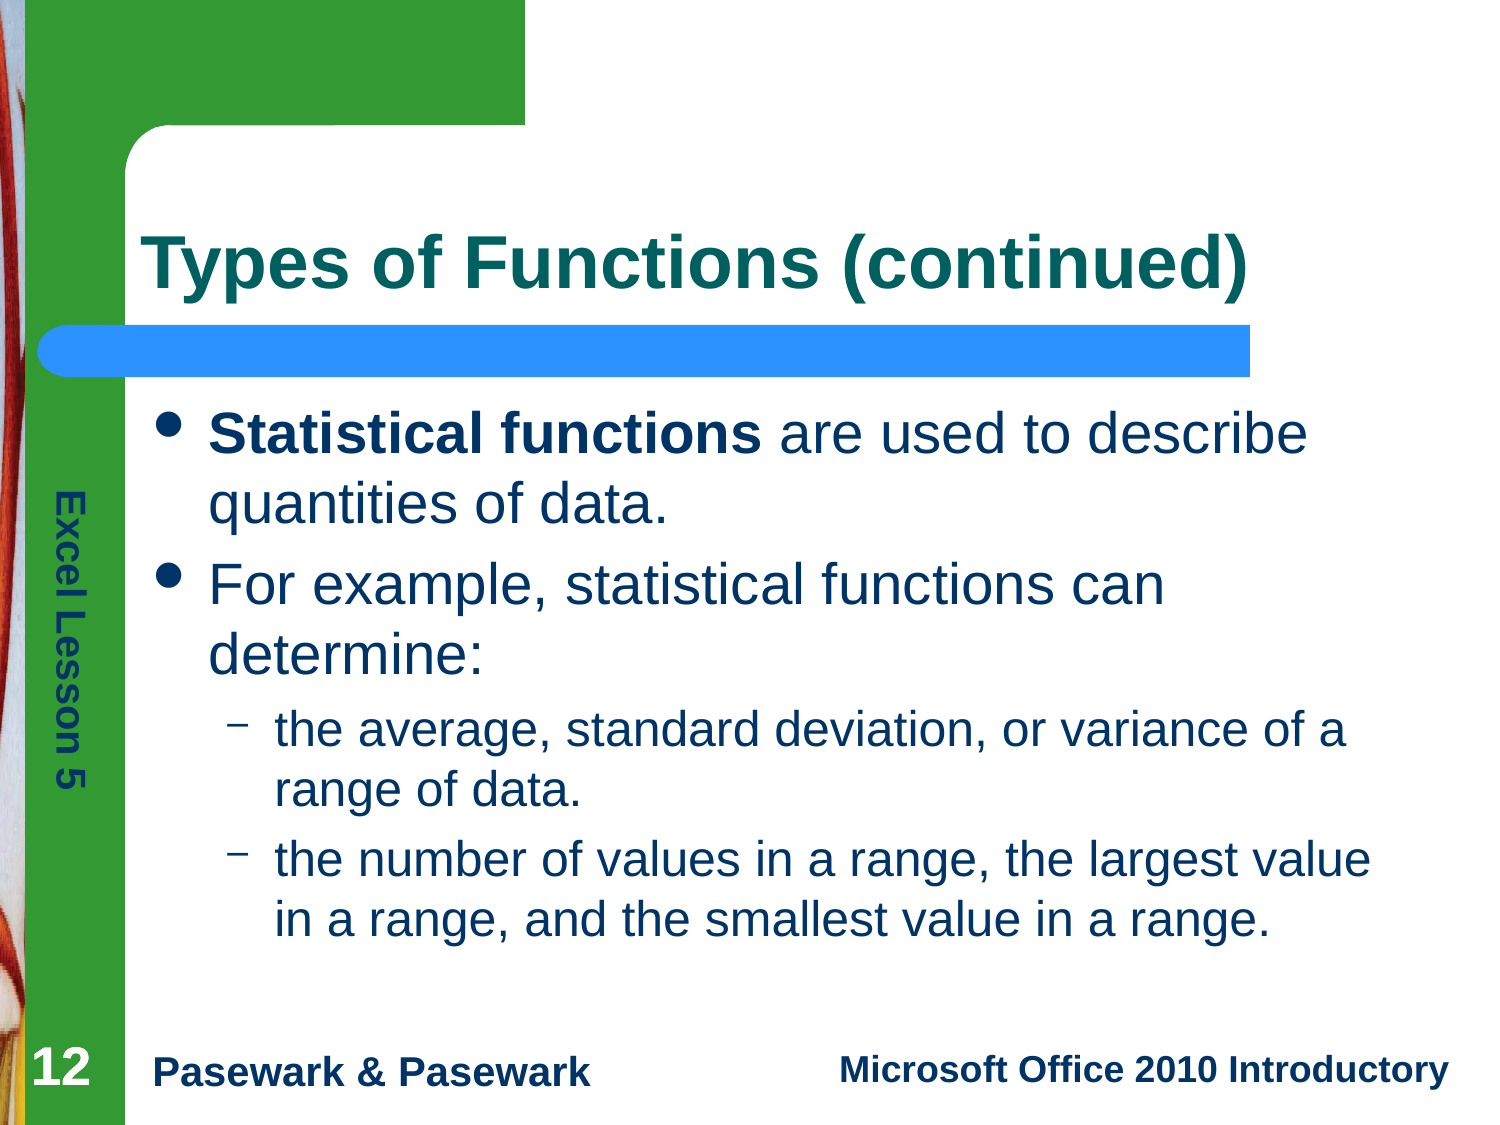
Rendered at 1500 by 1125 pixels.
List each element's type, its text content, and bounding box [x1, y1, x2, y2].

text_box 12 [13, 1023, 111, 1105]
list Statistical functions are used to describe quantities of data. For example, statistical functions can determine: the average, standard deviation, or variance of a range of data. the number of values in a range, the largest value in a range, and the smallest value in a range. [137, 387, 1400, 1088]
picture [0, 0, 25, 1125]
title Types of Functions (continued) [124, 124, 1426, 313]
